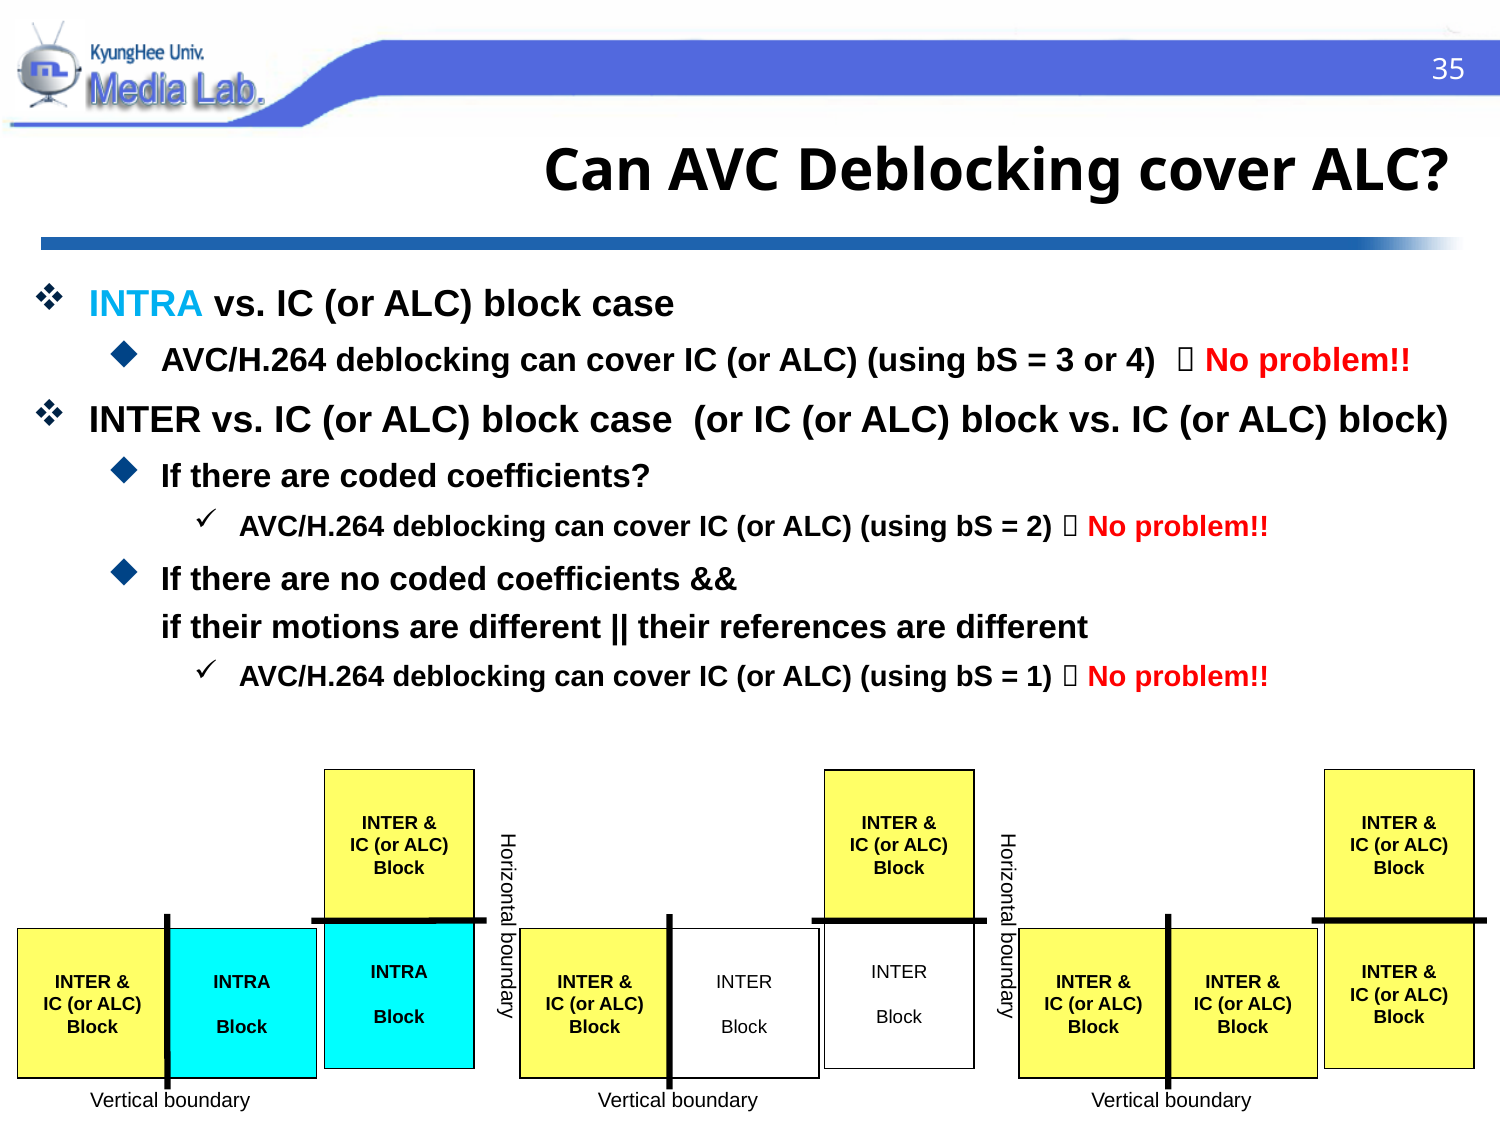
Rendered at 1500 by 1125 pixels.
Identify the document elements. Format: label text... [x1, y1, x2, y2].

slide_number 35 [1403, 42, 1481, 93]
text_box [17, 769, 1487, 1120]
picture [41, 237, 1500, 250]
list INTRA vs. IC (or ALC) block case AVC/H.264 deblocking can cover IC (or ALC) (using bS = 3 or 4)  No problem!! INTER vs. IC (or ALC) block case (or IC (or ALC) block vs. IC (or ALC) block) If there are coded coefficients? AVC/H.264 deblocking can cover IC (or ALC) (using bS = 2)  No problem!! If there are no coded coefficients && if their motions are different || their references are different AVC/H.264 deblocking can cover IC (or ALC) (using bS = 1)  No problem!! [17, 262, 1483, 768]
picture [0, 0, 1500, 138]
title Can AVC Deblocking cover ALC? [312, 101, 1465, 233]
